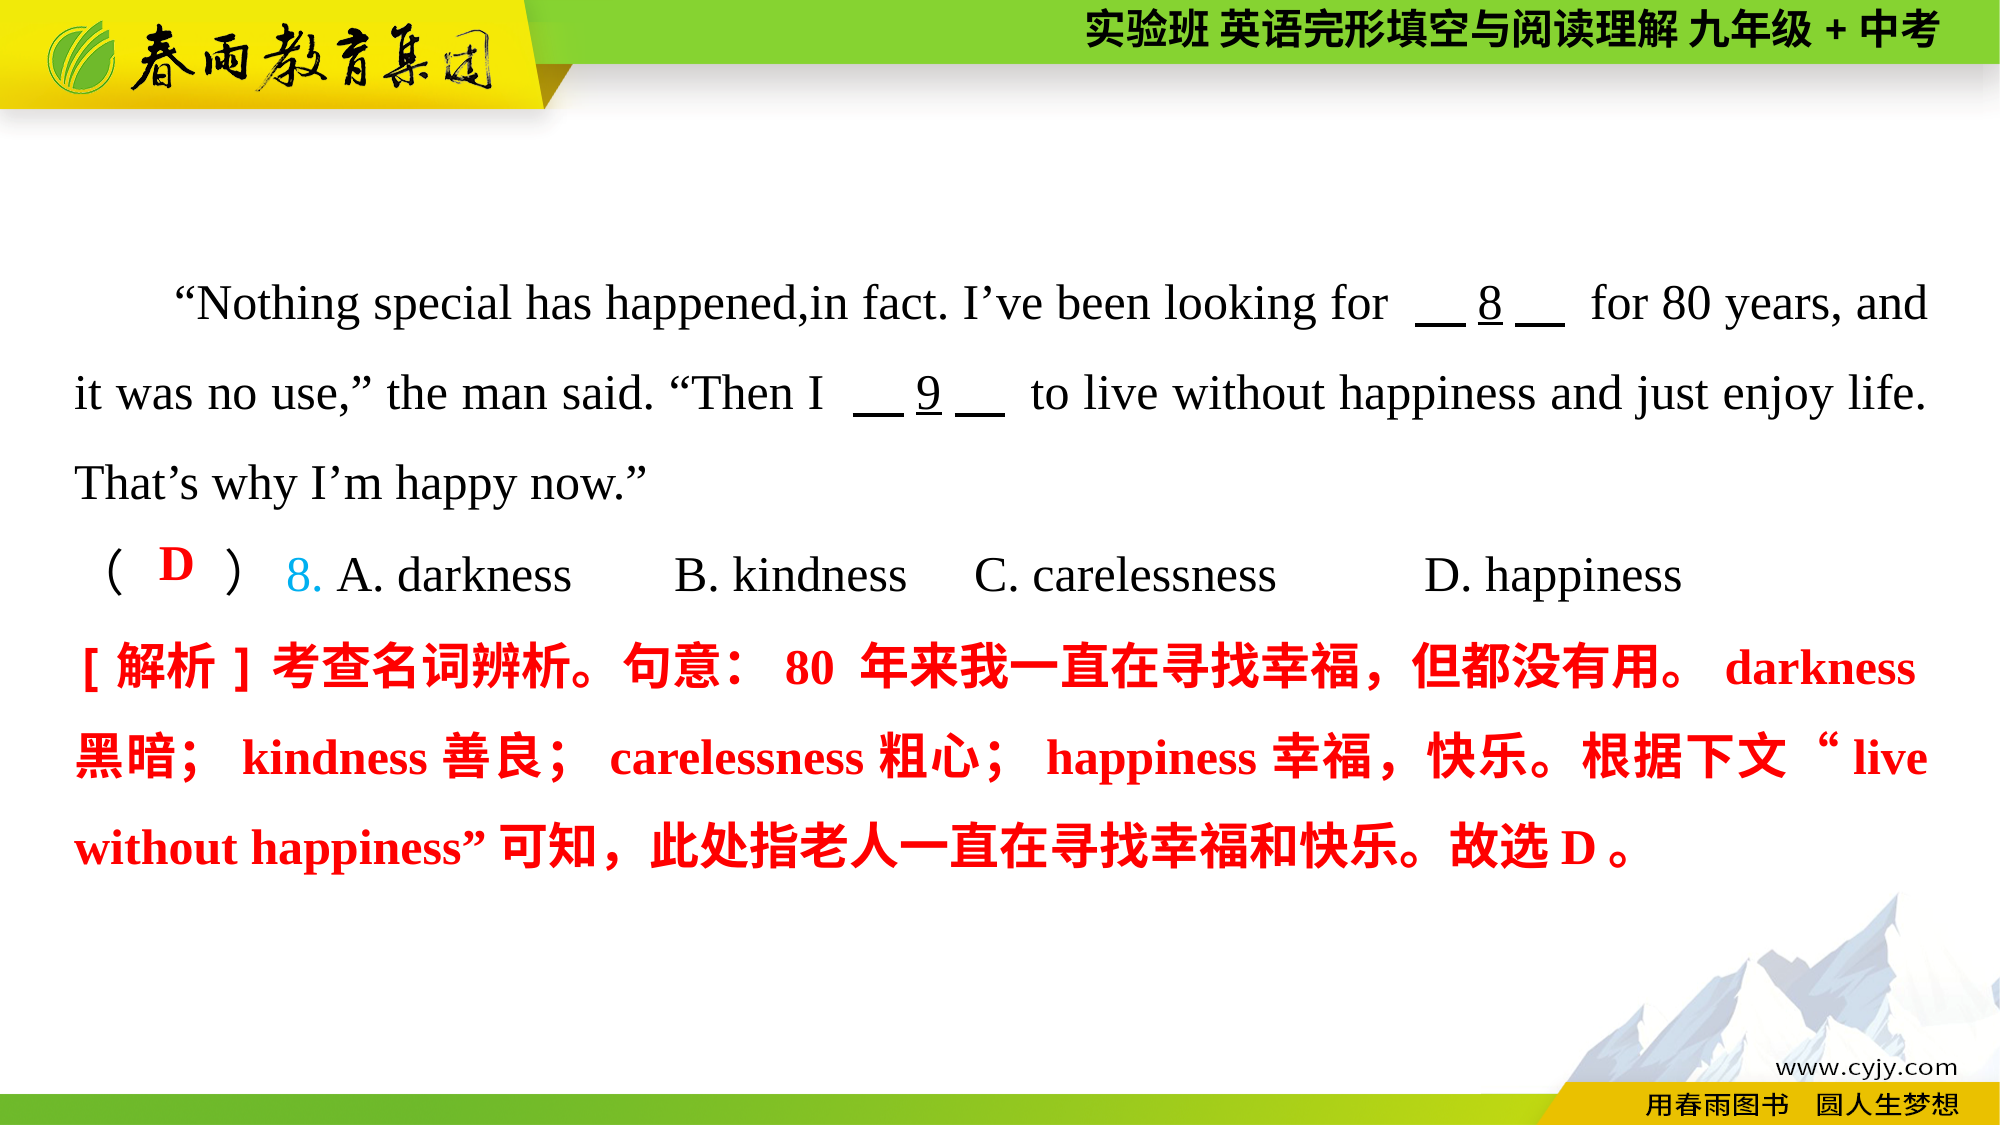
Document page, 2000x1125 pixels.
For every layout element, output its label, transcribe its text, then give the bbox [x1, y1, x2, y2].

list “Nothing special has happened,in fact. I’ve been looking for 8 for 80 years, and it was no use,” the man said. “Then I 9 to live without happiness and just enjoy life. That’s why I’m happy now.” [59, 231, 1944, 520]
text_box D [143, 523, 210, 599]
picture [0, 0, 2000, 1125]
text_box [解析]考查名词辨析。句意：80 年来我一直在寻找幸福，但都没有用。darkness黑暗；kindness善良；carelessness粗心；happiness幸福，快乐。根据下文“live without happiness”可知，此处指老人一直在寻找幸福和快乐。故选D。 [59, 610, 1944, 882]
text_box （ ）8. A. darkness B. kindness C. carelessness D. happiness [59, 520, 1944, 610]
